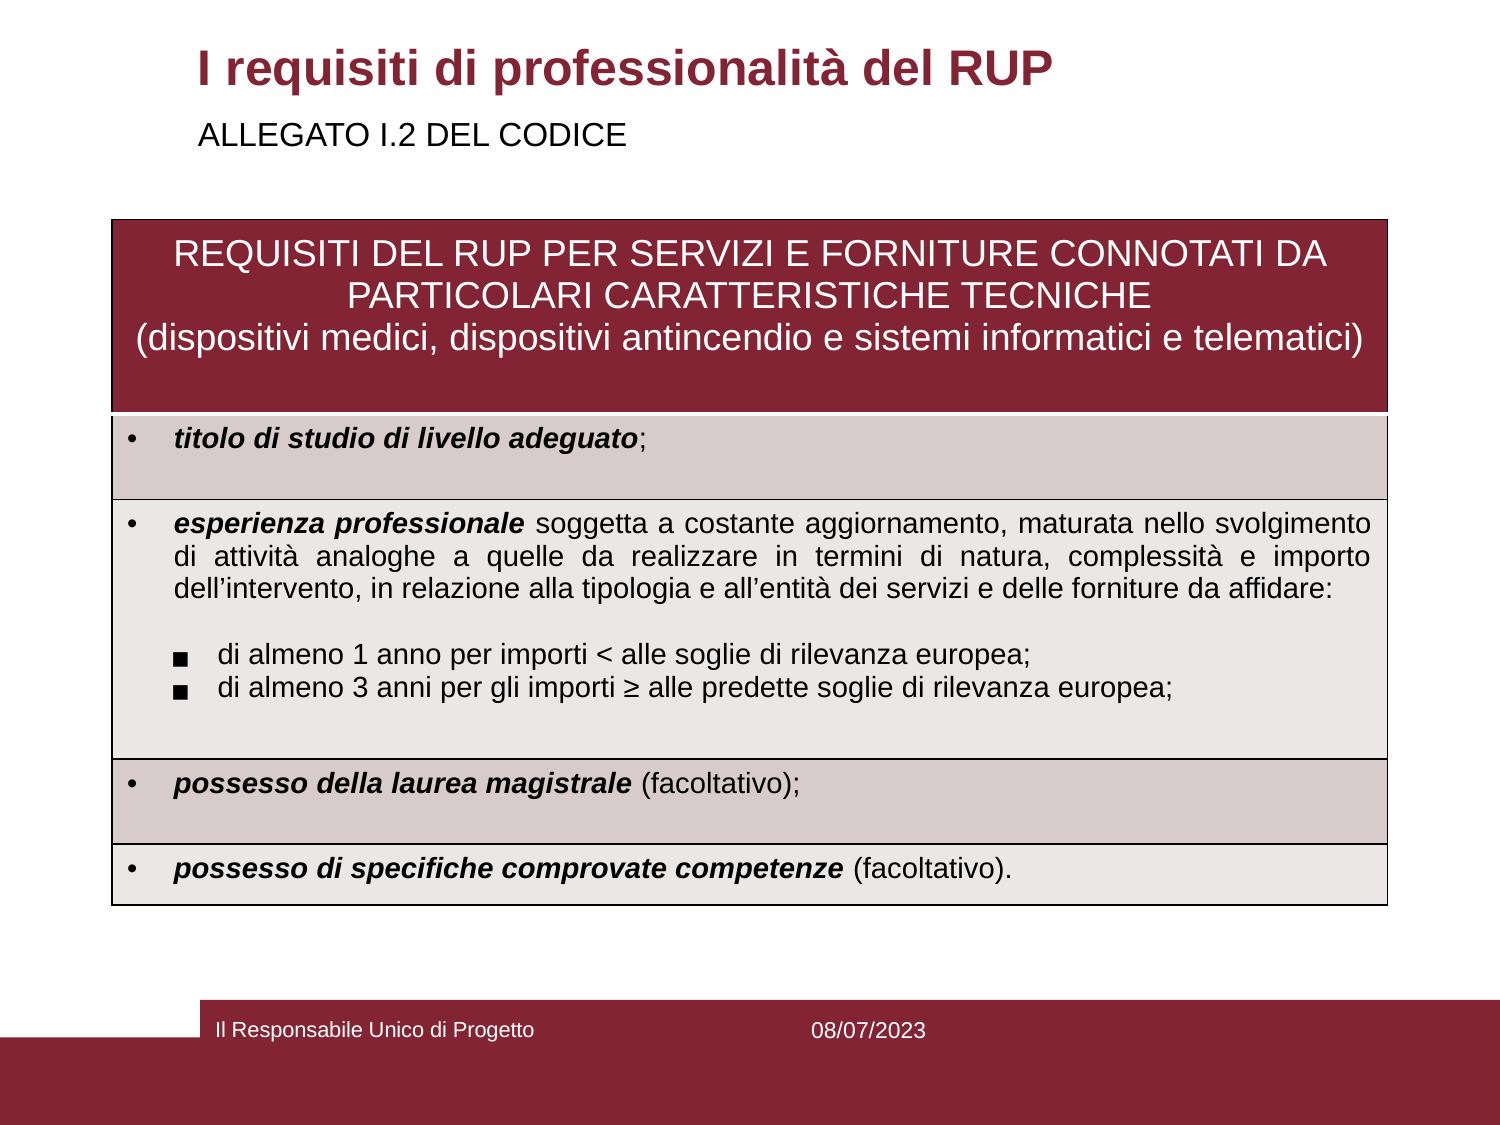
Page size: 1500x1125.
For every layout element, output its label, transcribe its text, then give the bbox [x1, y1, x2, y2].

table_header REQUISITI DEL RUP PER SERVIZI E FORNITURE CONNOTATI DA PARTICOLARI CARATTERISTICHE TECNICHE (dispositivi medici, dispositivi antincendio e sistemi informatici e telematici) [113, 220, 1387, 412]
footer Il Responsabile Unico di Progetto [200, 1008, 733, 1084]
list [45, 232, 1459, 917]
title I requisiti di professionalità del RUP [182, 27, 1400, 111]
table_cell possesso di specifiche comprovate competenze (facoltativo). [113, 845, 1387, 904]
table_cell titolo di studio di livello adeguato; [113, 416, 1387, 499]
text_box ALLEGATO I.2 DEL CODICE [182, 105, 1399, 161]
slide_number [733, 1008, 1025, 1084]
table_cell possesso della laurea magistrale (facoltativo); [113, 760, 1387, 843]
table_cell esperienza professionale soggetta a costante aggiornamento, maturata nello svolgimento di attività analoghe a quelle da realizzare in termini di natura, complessità e importo dell’intervento, in relazione alla tipologia e all’entità dei servizi e delle forniture da affidare: di almeno 1 anno per importi < alle soglie di rilevanza europea; di almeno 3 anni per gli importi ≥ alle predette soglie di rilevanza europea; [113, 500, 1387, 758]
